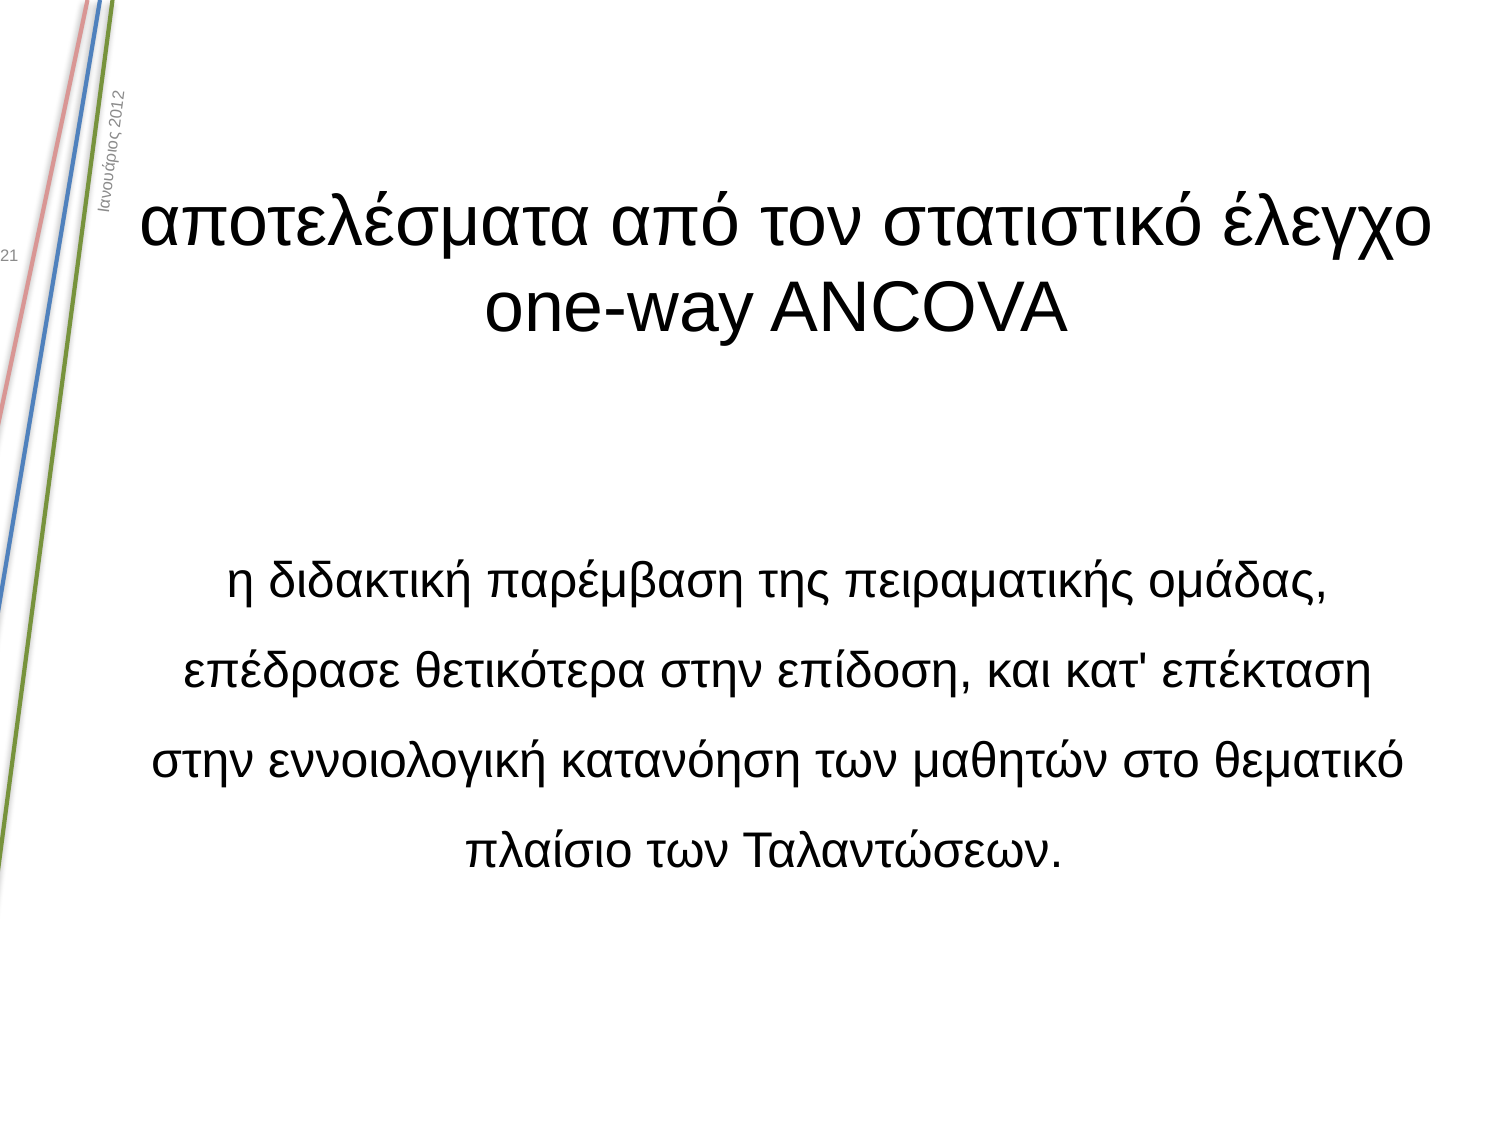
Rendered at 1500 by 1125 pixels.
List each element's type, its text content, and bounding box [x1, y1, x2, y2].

list η διδακτική παρέμβαση της πειραματικής ομάδας, επέδρασε θετικότερα στην επίδοση, και κατ' επέκταση στην εννοιολογική κατανόηση των μαθητών στο θεματικό πλαίσιο των Ταλαντώσεων. [75, 409, 1425, 1125]
text_box Ιανουάριος 2012 [75, 0, 160, 185]
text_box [0, 187, 276, 279]
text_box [0, 412, 526, 538]
text_box αποτελέσματα από τον στατιστικό έλεγχο one-way ANCOVA [111, 165, 1462, 354]
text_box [0, 281, 382, 394]
